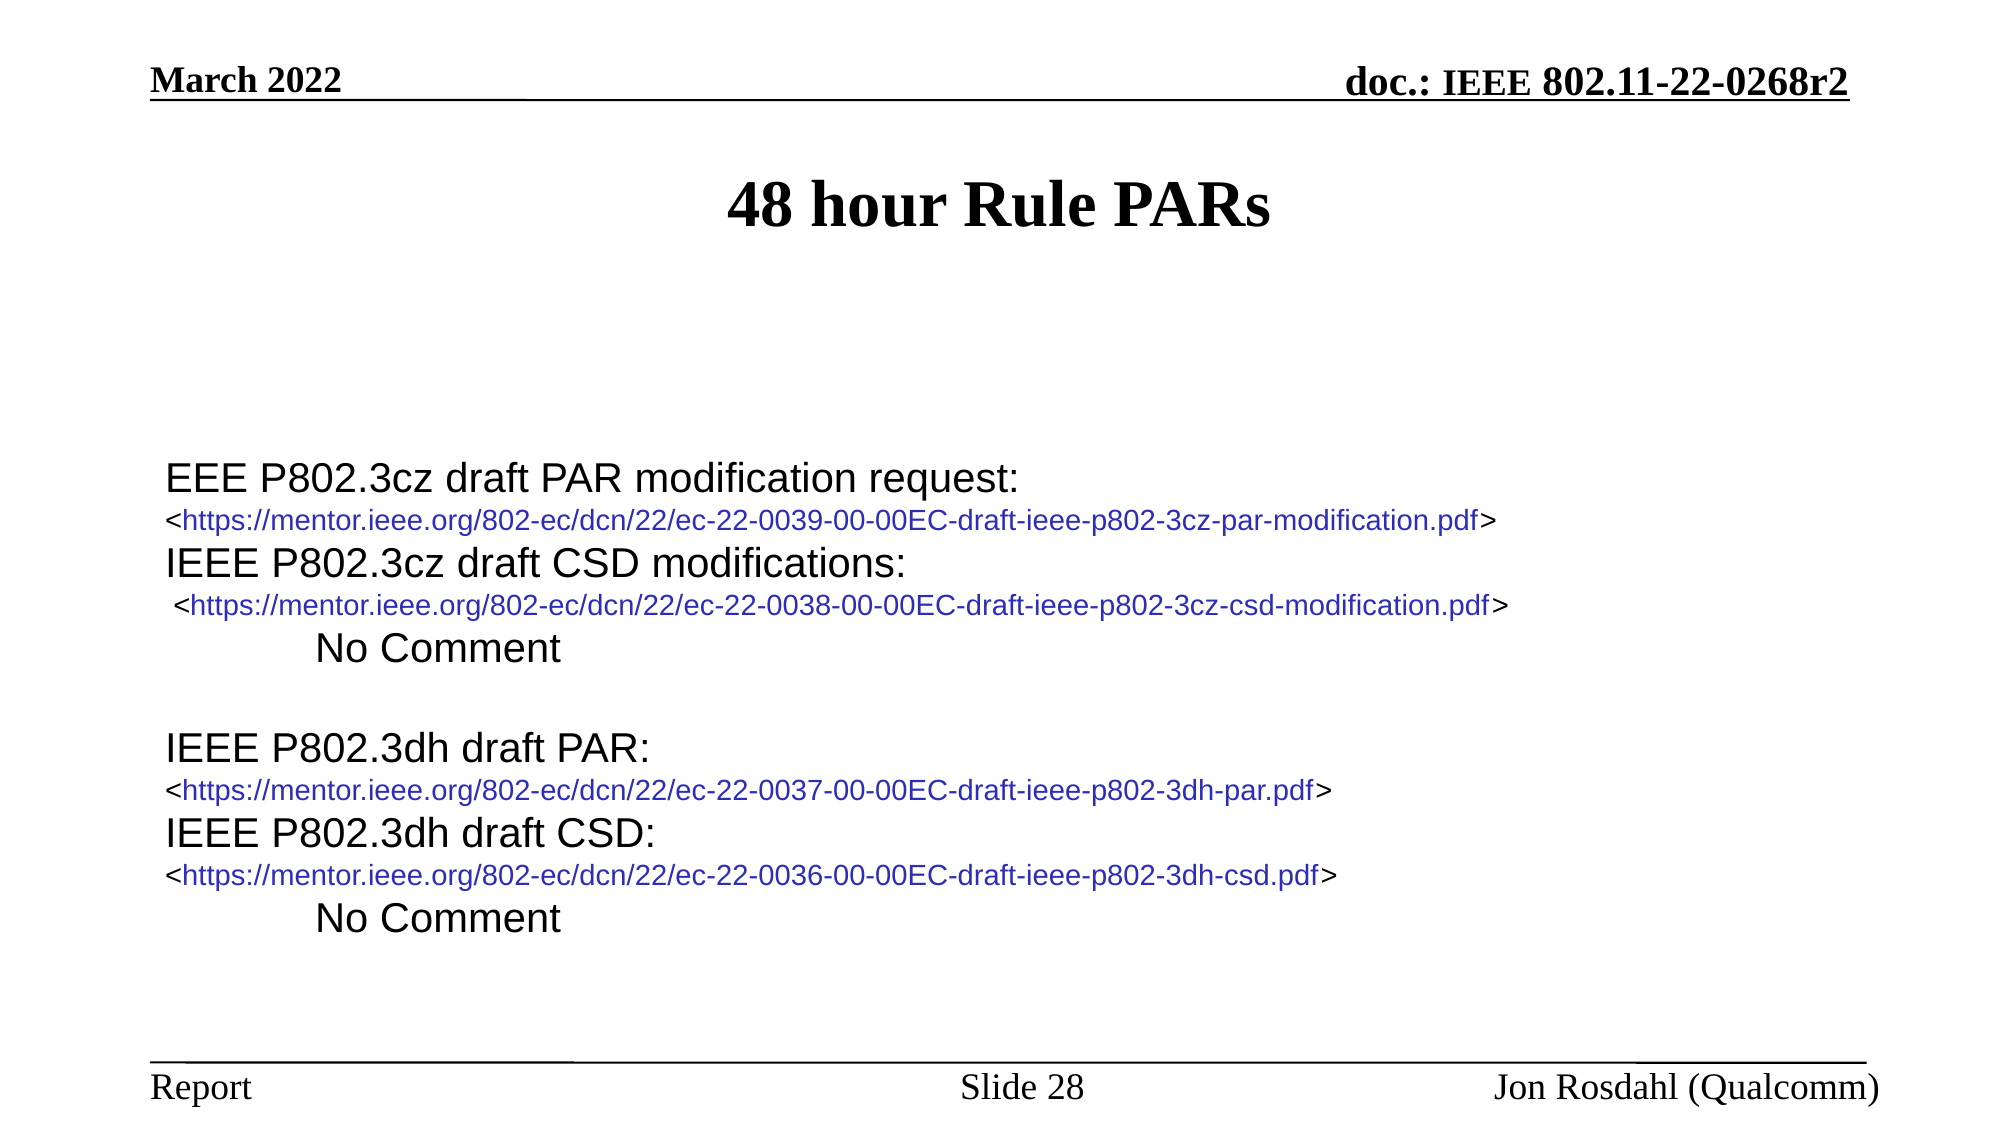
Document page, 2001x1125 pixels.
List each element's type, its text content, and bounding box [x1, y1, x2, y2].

slide_number Slide 28 [950, 1061, 1095, 1125]
title 48 hour Rule PARs [149, 112, 1850, 288]
list EEE P802.3cz draft PAR modification request: <https://mentor.ieee.org/802-ec/dcn/22/ec-22-0039-00-00EC-draft-ieee-p802-3cz-par-modification.pdf> IEEE P802.3cz draft CSD modifications: <https://mentor.ieee.org/802-ec/dcn/22/ec-22-0038-00-00EC-draft-ieee-p802-3cz-csd-modification.pdf> No Comment IEEE P802.3dh draft PAR: <https://mentor.ieee.org/802-ec/dcn/22/ec-22-0037-00-00EC-draft-ieee-p802-3dh-par.pdf> IEEE P802.3dh draft CSD: <https://mentor.ieee.org/802-ec/dcn/22/ec-22-0036-00-00EC-draft-ieee-p802-3dh-csd.pdf> No Comment [149, 394, 1780, 1048]
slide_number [149, 49, 431, 100]
footer Jon Rosdahl (Qualcomm) [1436, 1061, 1881, 1108]
